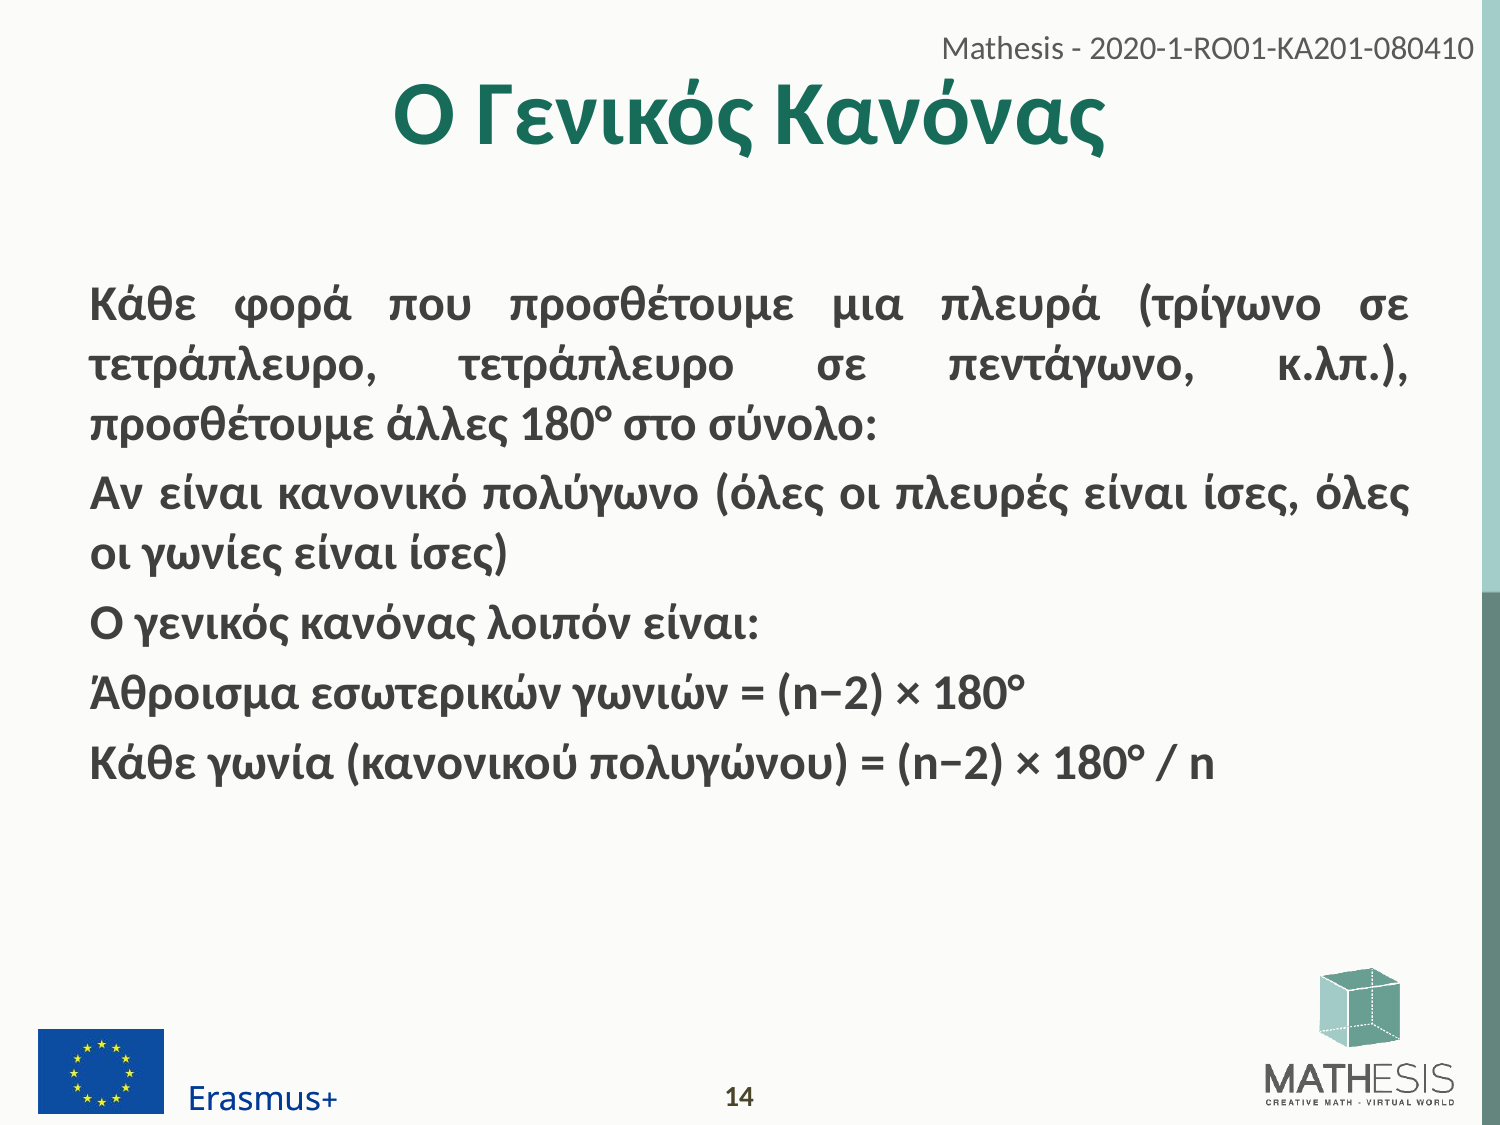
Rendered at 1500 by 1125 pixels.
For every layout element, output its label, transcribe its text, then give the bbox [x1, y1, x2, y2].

title Ο Γενικός Κανόνας [75, 45, 1425, 233]
list Κάθε φορά που προσθέτουμε μια πλευρά (τρίγωνο σε τετράπλευρο, τετράπλευρο σε πεντάγωνο, κ.λπ.), προσθέτουμε άλλες 180° στο σύνολο: Αν είναι κανονικό πολύγωνο (όλες οι πλευρές είναι ίσες, όλες οι γωνίες είναι ίσες) Ο γενικός κανόνας λοιπόν είναι: Άθροισμα εσωτερικών γωνιών = (n−2) × 180° Κάθε γωνία (κανονικού πολυγώνου) = (n−2) × 180° / n [75, 262, 1425, 1005]
picture [38, 1029, 164, 1114]
